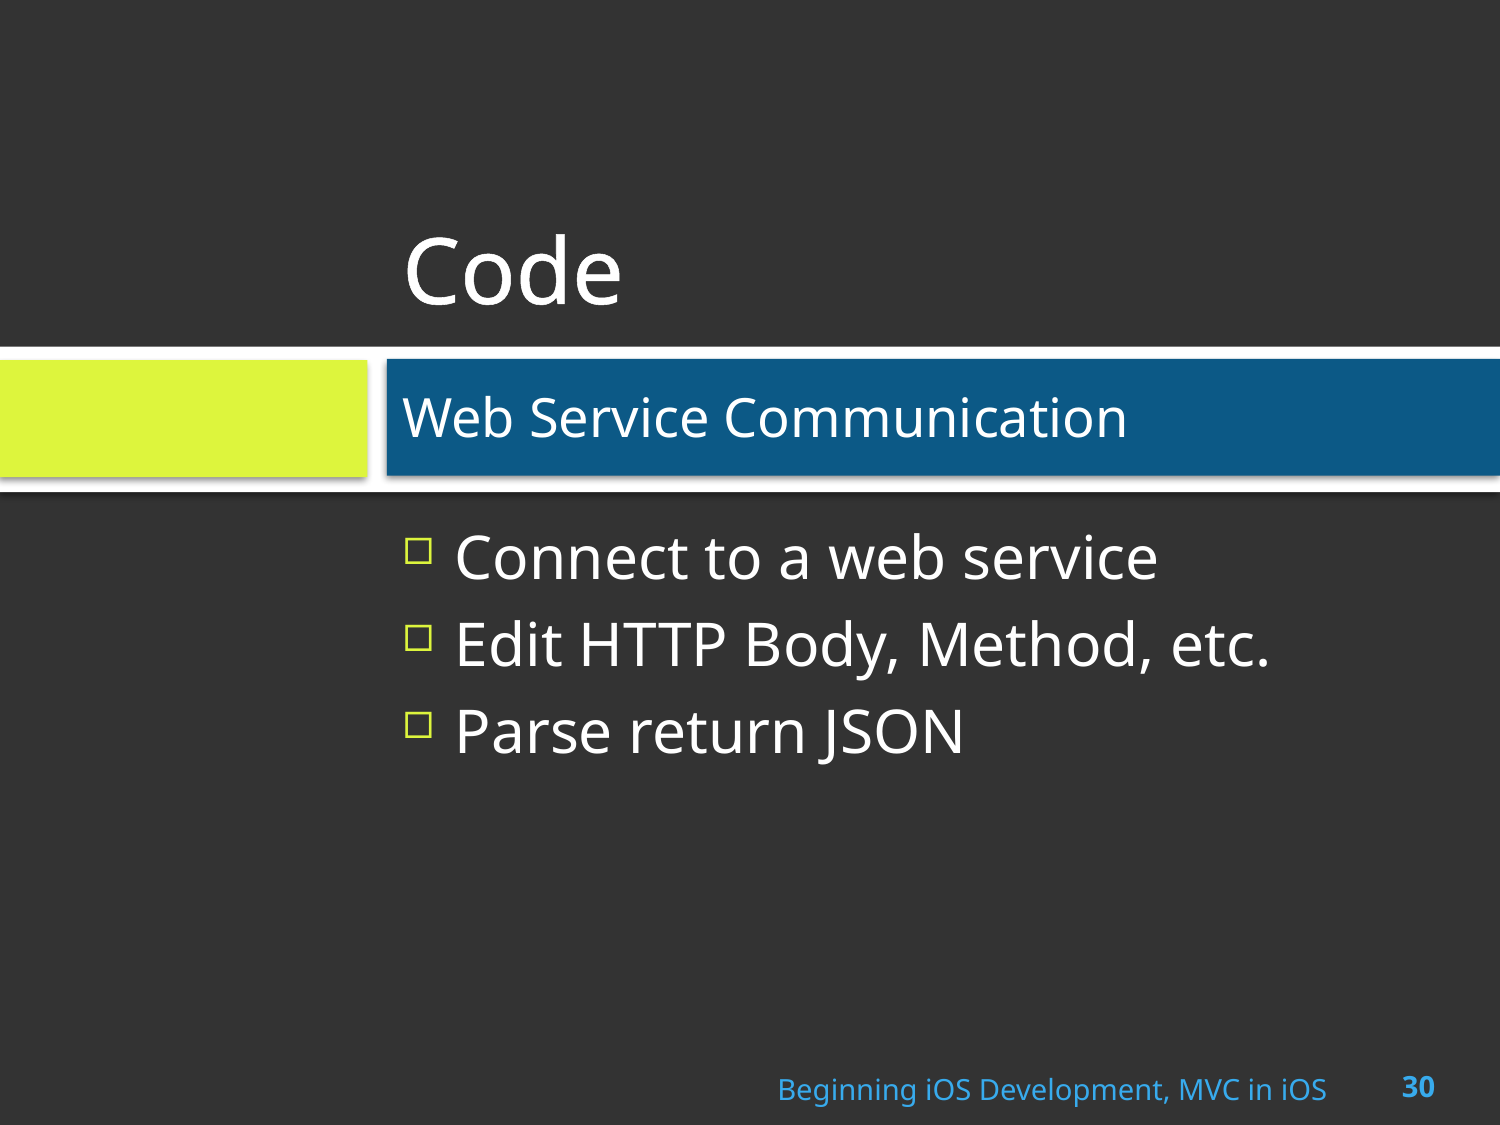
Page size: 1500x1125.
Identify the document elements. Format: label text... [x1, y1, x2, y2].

subtitle Web Service Communication [387, 359, 1488, 473]
list Connect to a web service Edit HTTP Body, Method, etc. Parse return JSON [387, 512, 1488, 1035]
footer Beginning iOS Development, MVC in iOS [379, 1058, 1343, 1119]
slide_number 30 [1350, 1057, 1488, 1120]
title Code [387, 29, 1450, 330]
